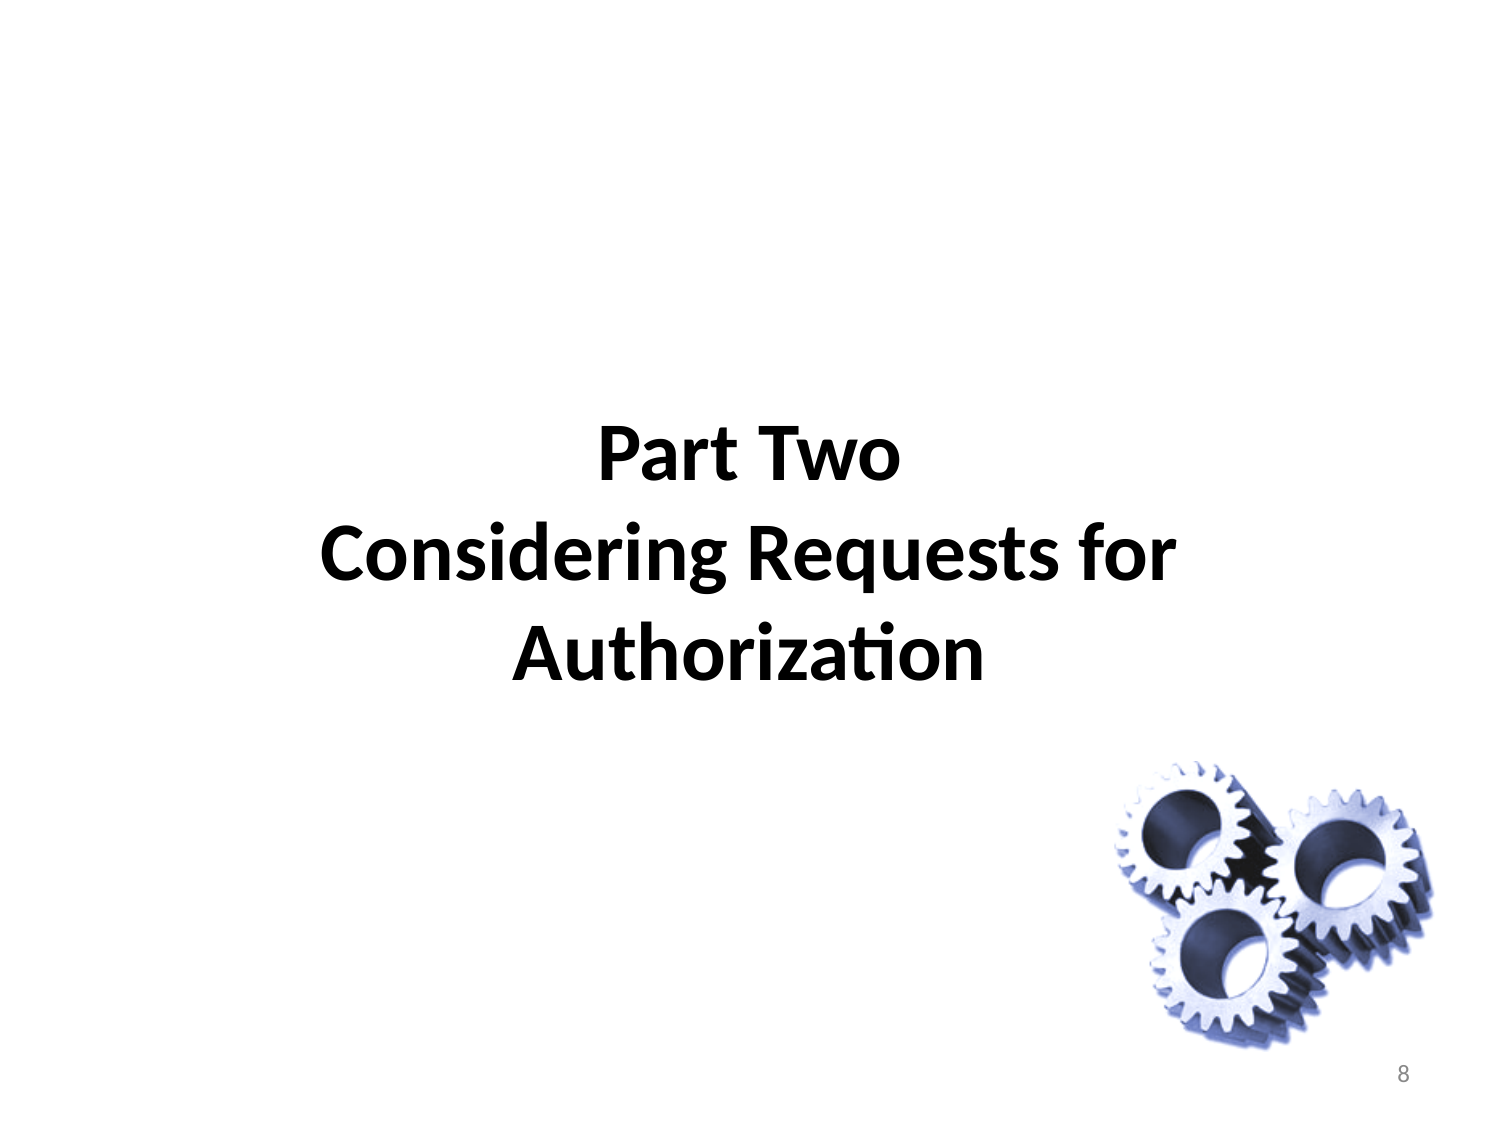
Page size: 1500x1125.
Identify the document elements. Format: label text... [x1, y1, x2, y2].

title Part Two Considering Requests for Authorization [75, 453, 1425, 641]
slide_number 8 [1074, 1042, 1425, 1103]
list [1112, 761, 1436, 1052]
